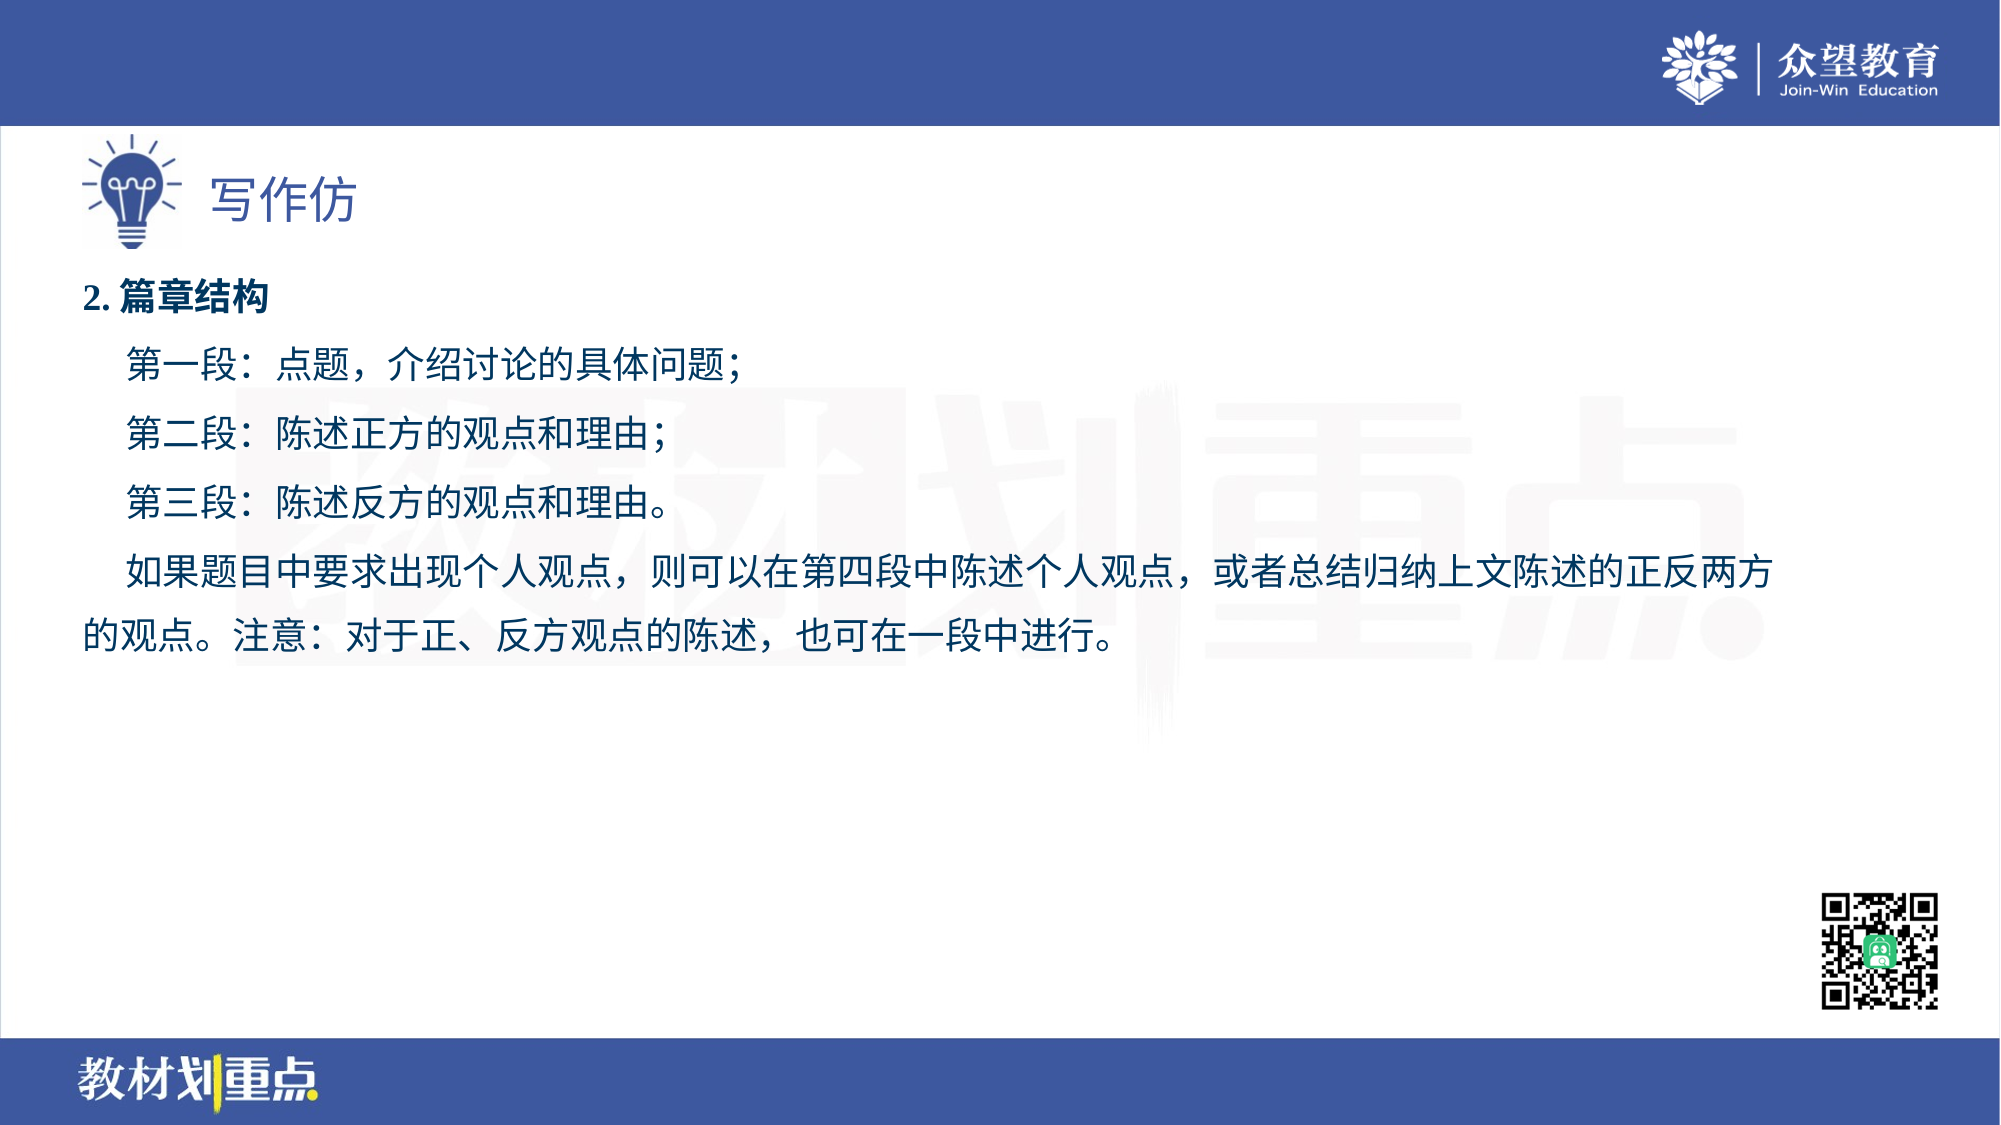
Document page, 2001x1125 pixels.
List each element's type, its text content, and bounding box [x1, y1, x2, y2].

text_box 2.篇章结构 第一段：点题，介绍讨论的具体问题； 第二段：陈述正方的观点和理由； 第三段：陈述反方的观点和理由。 如果题目中要求出现个人观点，则可以在第四段中陈述个人观点，或者总结归纳上文陈述的正反两方 的观点。注意：对于正、反方观点的陈述，也可在一段中进行。 [82, 248, 1817, 651]
picture [0, 0, 2000, 1125]
